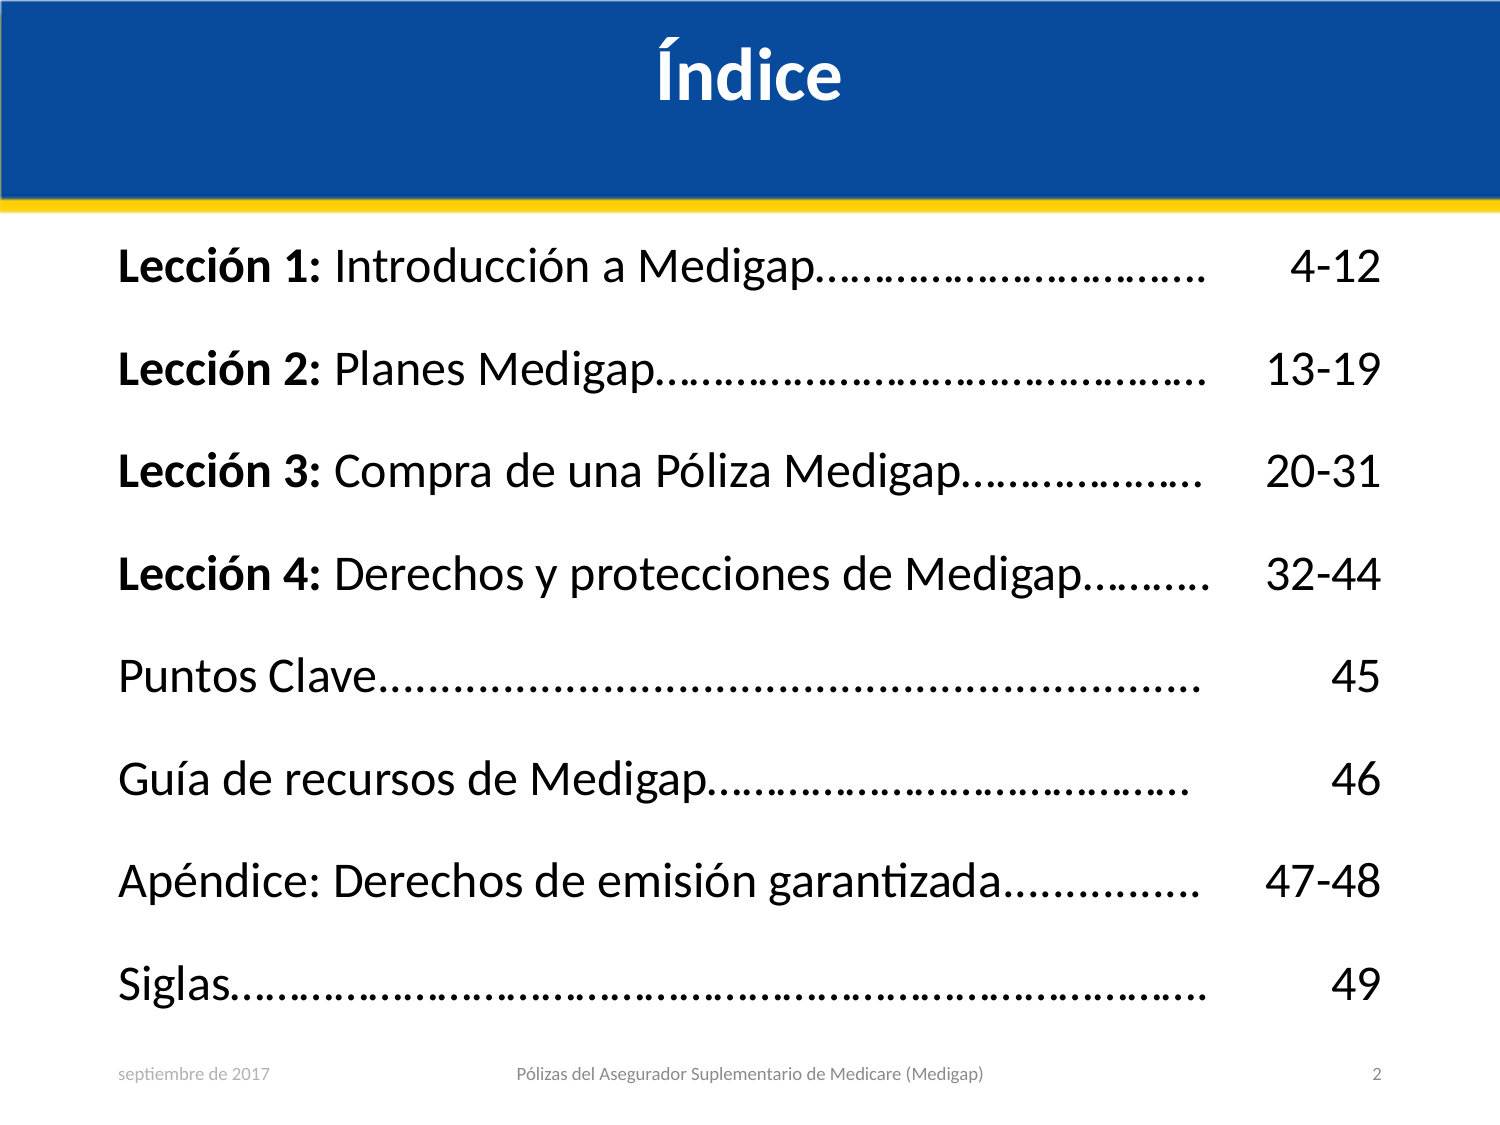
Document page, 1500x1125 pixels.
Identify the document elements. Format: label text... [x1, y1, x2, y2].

footer Pólizas del Asegurador Suplementario de Medicare (Medigap) [496, 1042, 1004, 1103]
list Lección 1: Introducción a Medigap……………………………. Lección 2: Planes Medigap………………………………………… Lección 3: Compra de una Póliza Medigap………………… Lección 4: Derechos y protecciones de Medigap……….. Puntos Clave.................................................................. Guía de recursos de Medigap…………………………………… Apéndice: Derechos de emisión garantizada................ Siglas…………………………………………………………………………. [103, 195, 1228, 1014]
picture [0, 150, 1500, 1125]
title Índice [0, 1, 1500, 150]
slide_number 2 [1059, 1042, 1397, 1103]
list 4-12 13-19 20-31 32-44 45 46 47-48 49 [1228, 195, 1397, 1014]
slide_number septiembre de 2017 [103, 1042, 441, 1103]
